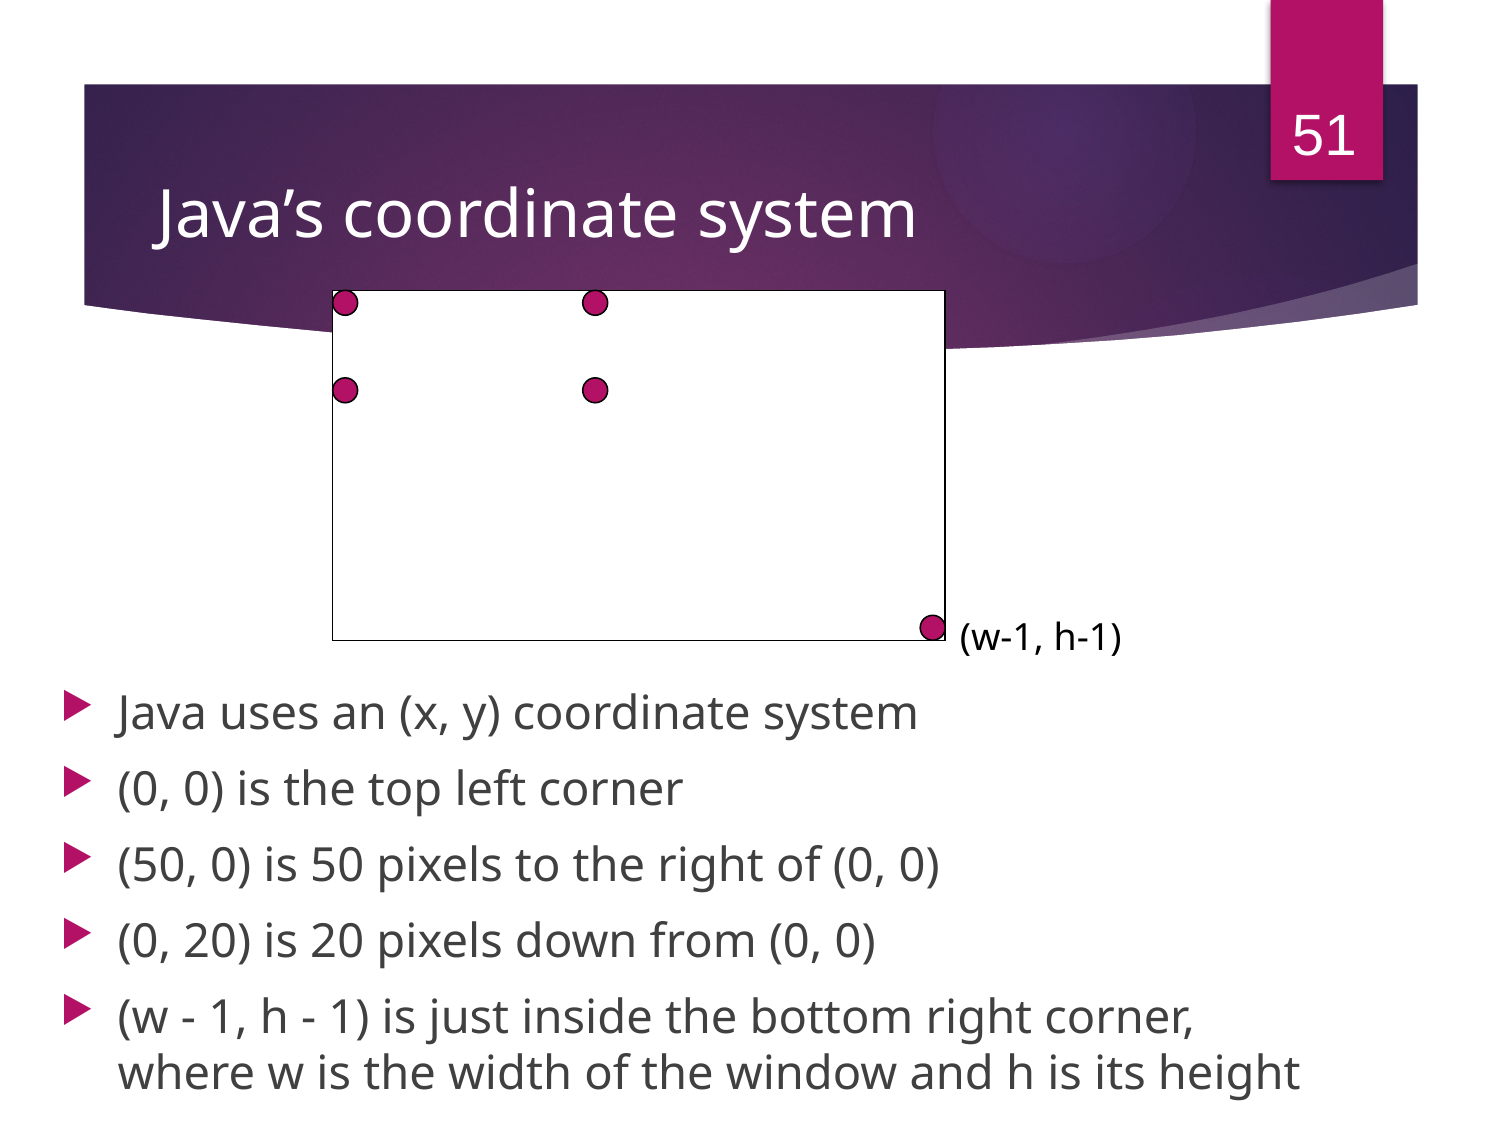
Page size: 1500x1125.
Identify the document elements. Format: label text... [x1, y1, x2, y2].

slide_number 51 [1259, 48, 1390, 175]
list Java uses an (x, y) coordinate system (0, 0) is the top left corner (50, 0) is 50 pixels to the right of (0, 0) (0, 20) is 20 pixels down from (0, 0) (w - 1, h - 1) is just inside the bottom right corner, where w is the width of the window and h is its height [45, 674, 1321, 1125]
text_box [332, 277, 1183, 666]
title Java’s coordinate system [142, 152, 1183, 269]
